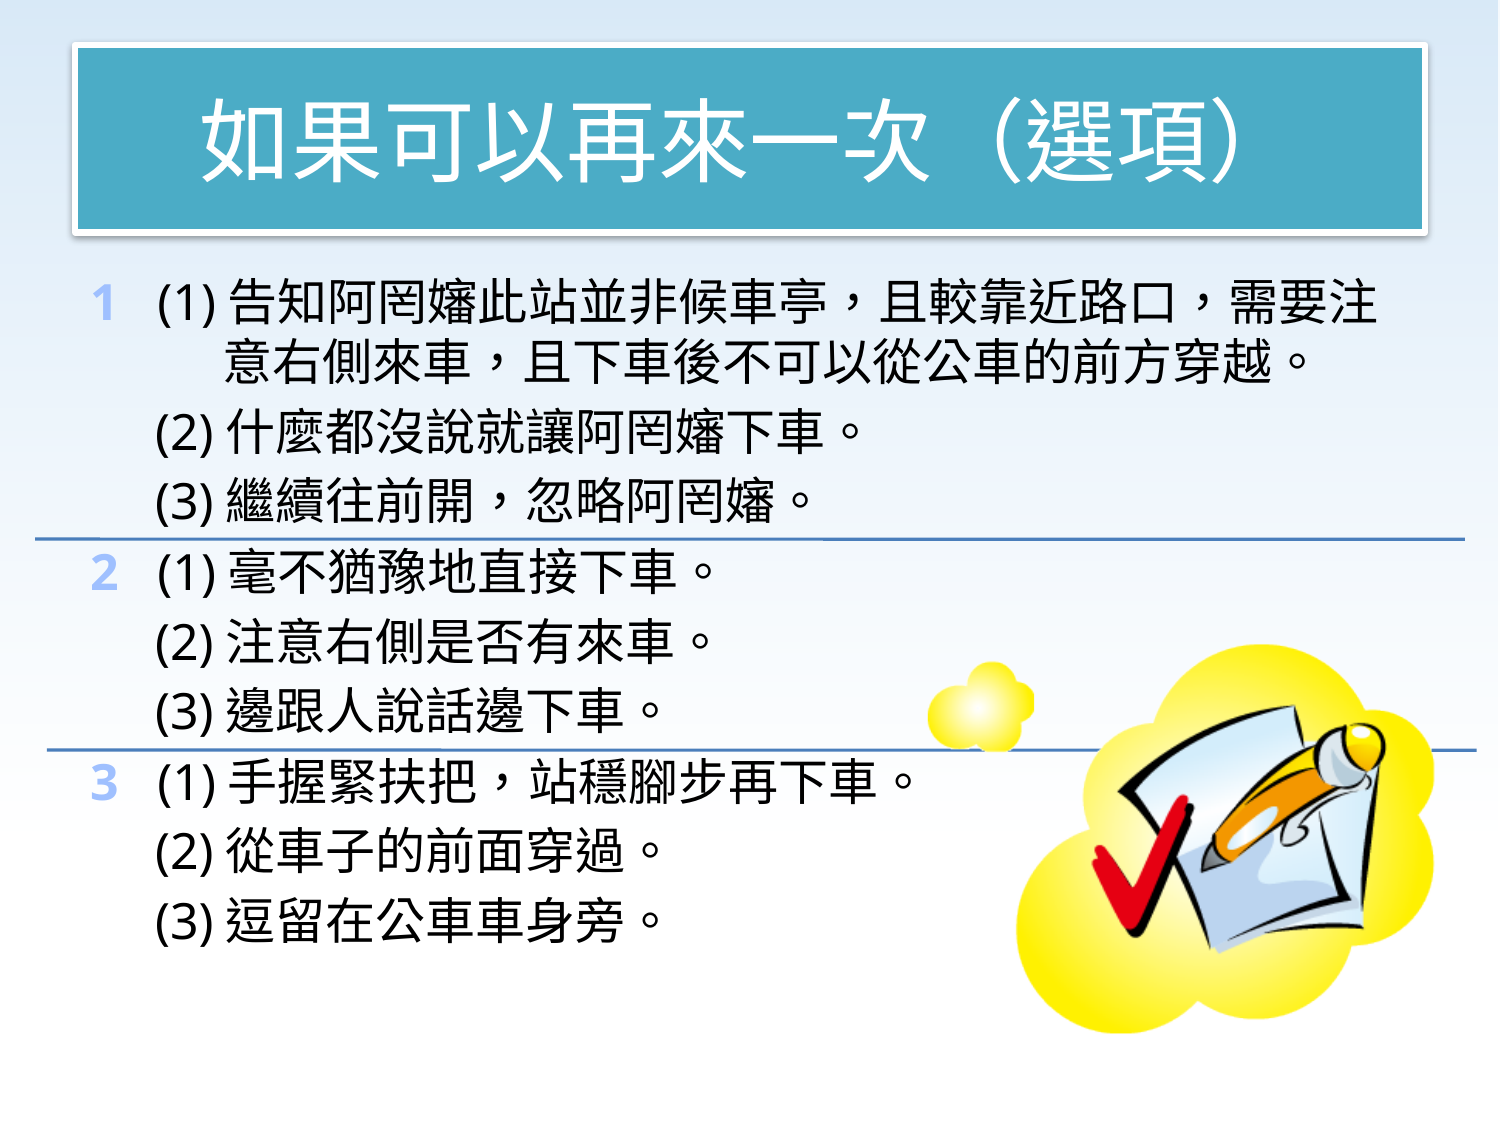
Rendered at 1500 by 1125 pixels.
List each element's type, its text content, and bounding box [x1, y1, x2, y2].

list 1 (1)告知阿罔嬸此站並非候車亭，且較靠近路口，需要注意右側來車，且下車後不可以從公車的前方穿越。 (2)什麼都沒說就讓阿罔嬸下車。 (3)繼續往前開，忽略阿罔嬸。 2 (1)毫不猶豫地直接下車。 (2)注意右側是否有來車。 (3)邊跟人說話邊下車。 3 (1)手握緊扶把，站穩腳步再下車。 (2)從車子的前面穿過。 (3)逗留在公車車身旁。 [75, 262, 1442, 537]
picture [0, 0, 1500, 1125]
title 如果可以再來一次（選項） [72, 42, 1428, 236]
list 1 (1)告知阿罔嬸此站並非候車亭，且較靠近路口，需要注意右側來車，且下車後不可以從公車的前方穿越。 (2)什麼都沒說就讓阿罔嬸下車。 (3)繼續往前開，忽略阿罔嬸。 2 (1)毫不猶豫地直接下車。 (2)注意右側是否有來車。 (3)邊跟人說話邊下車。 3 (1)手握緊扶把，站穩腳步再下車。 (2)從車子的前面穿過。 (3)逗留在公車車身旁。 [75, 549, 1442, 748]
list 1 (1)告知阿罔嬸此站並非候車亭，且較靠近路口，需要注意右側來車，且下車後不可以從公車的前方穿越。 (2)什麼都沒說就讓阿罔嬸下車。 (3)繼續往前開，忽略阿罔嬸。 2 (1)毫不猶豫地直接下車。 (2)注意右側是否有來車。 (3)邊跟人說話邊下車。 3 (1)手握緊扶把，站穩腳步再下車。 (2)從車子的前面穿過。 (3)逗留在公車車身旁。 [75, 760, 892, 1102]
